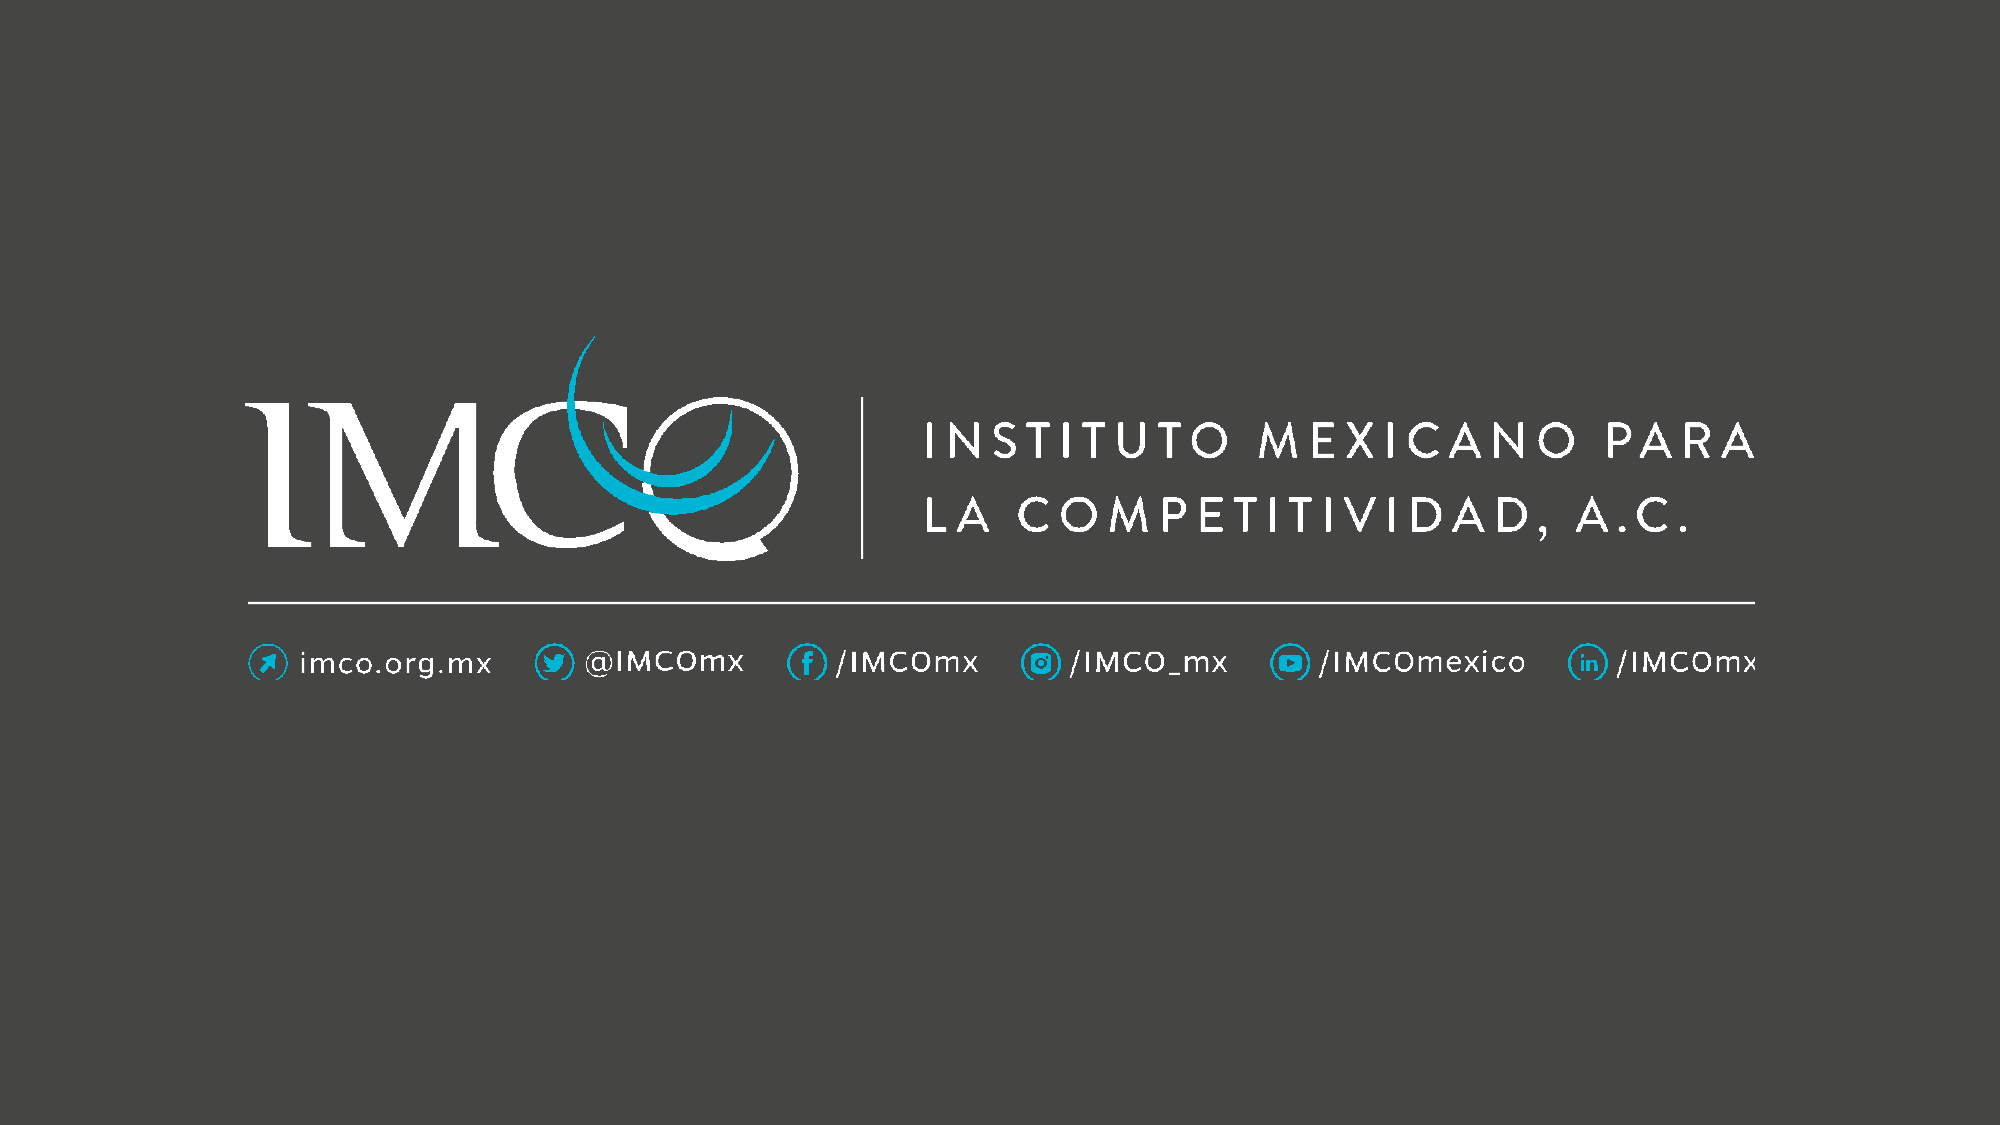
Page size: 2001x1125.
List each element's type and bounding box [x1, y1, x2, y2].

picture [245, 336, 1755, 680]
